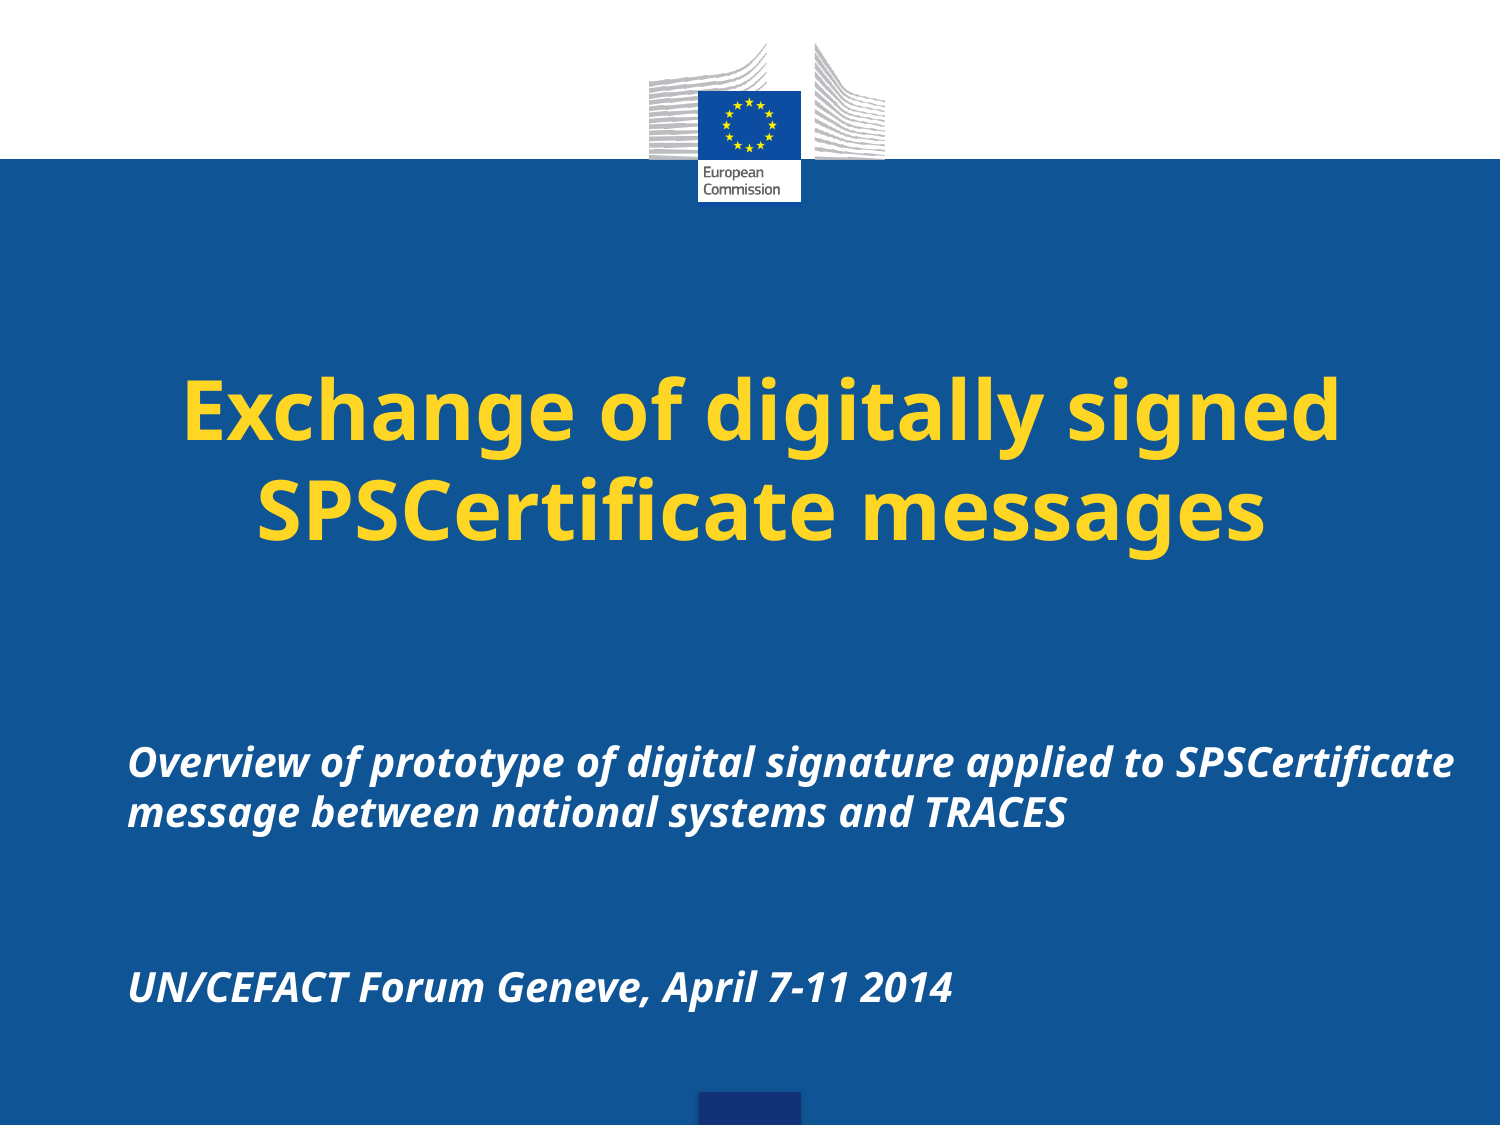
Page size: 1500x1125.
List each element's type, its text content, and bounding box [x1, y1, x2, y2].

subtitle Overview of prototype of digital signature applied to SPSCertificate message between national systems and TRACES UN/CEFACT Forum Geneve, April 7-11 2014 [112, 727, 1489, 1024]
title Exchange of digitally signed SPSCertificate messages [53, 349, 1471, 598]
